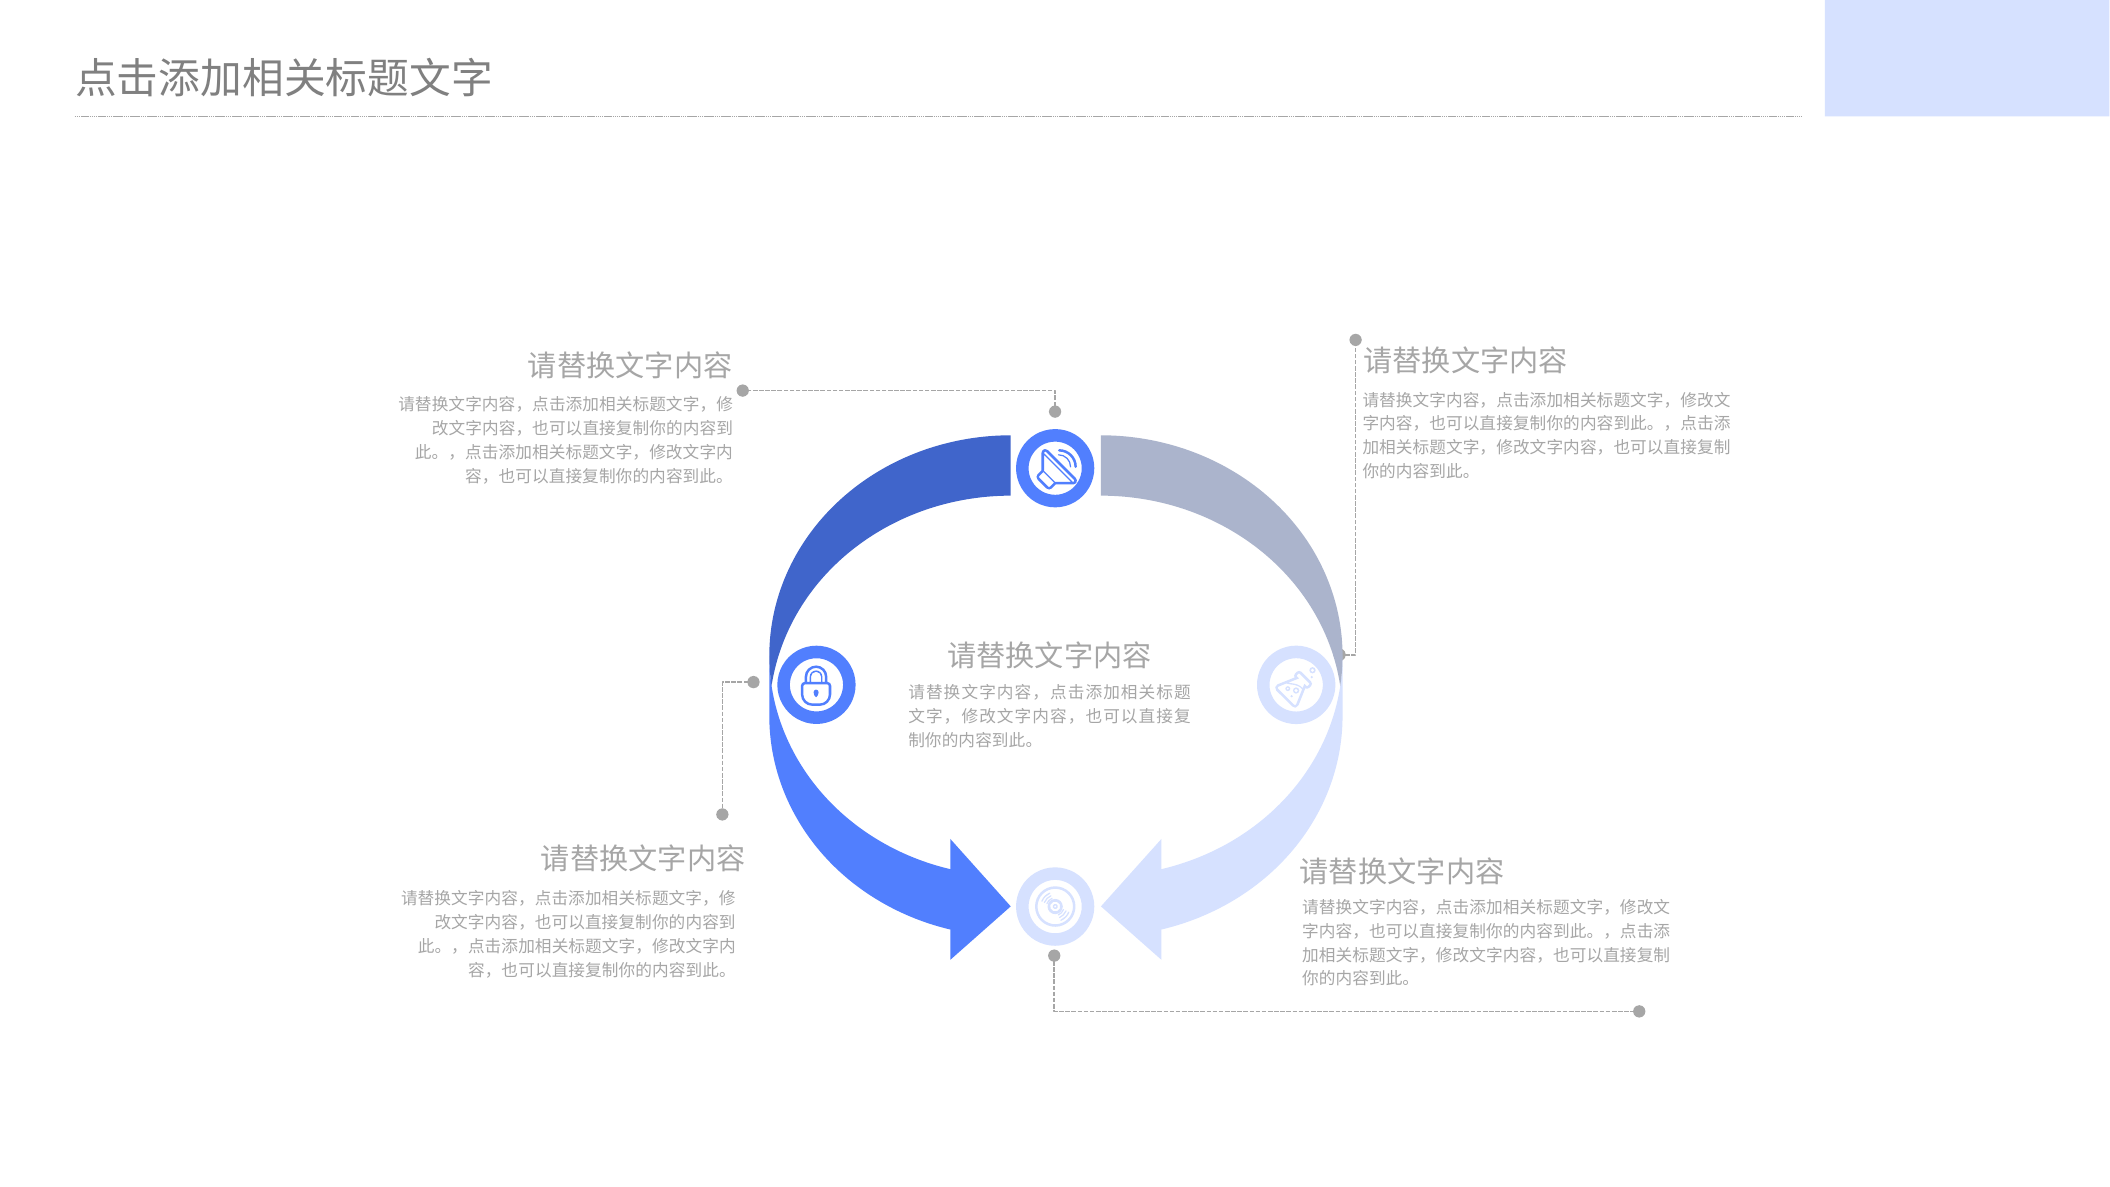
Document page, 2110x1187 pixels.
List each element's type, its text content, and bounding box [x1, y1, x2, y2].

text_box [1343, 649, 1350, 660]
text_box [391, 833, 746, 981]
text_box [736, 384, 753, 397]
text_box 点击添加相关标题文字 [59, 44, 563, 107]
text_box [1627, 1005, 1646, 1018]
text_box [1349, 333, 1362, 348]
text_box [1299, 846, 1675, 990]
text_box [769, 435, 1343, 967]
text_box [743, 675, 760, 689]
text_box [1362, 335, 1736, 483]
text_box [1048, 401, 1062, 418]
text_box [716, 802, 729, 821]
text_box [389, 339, 734, 488]
